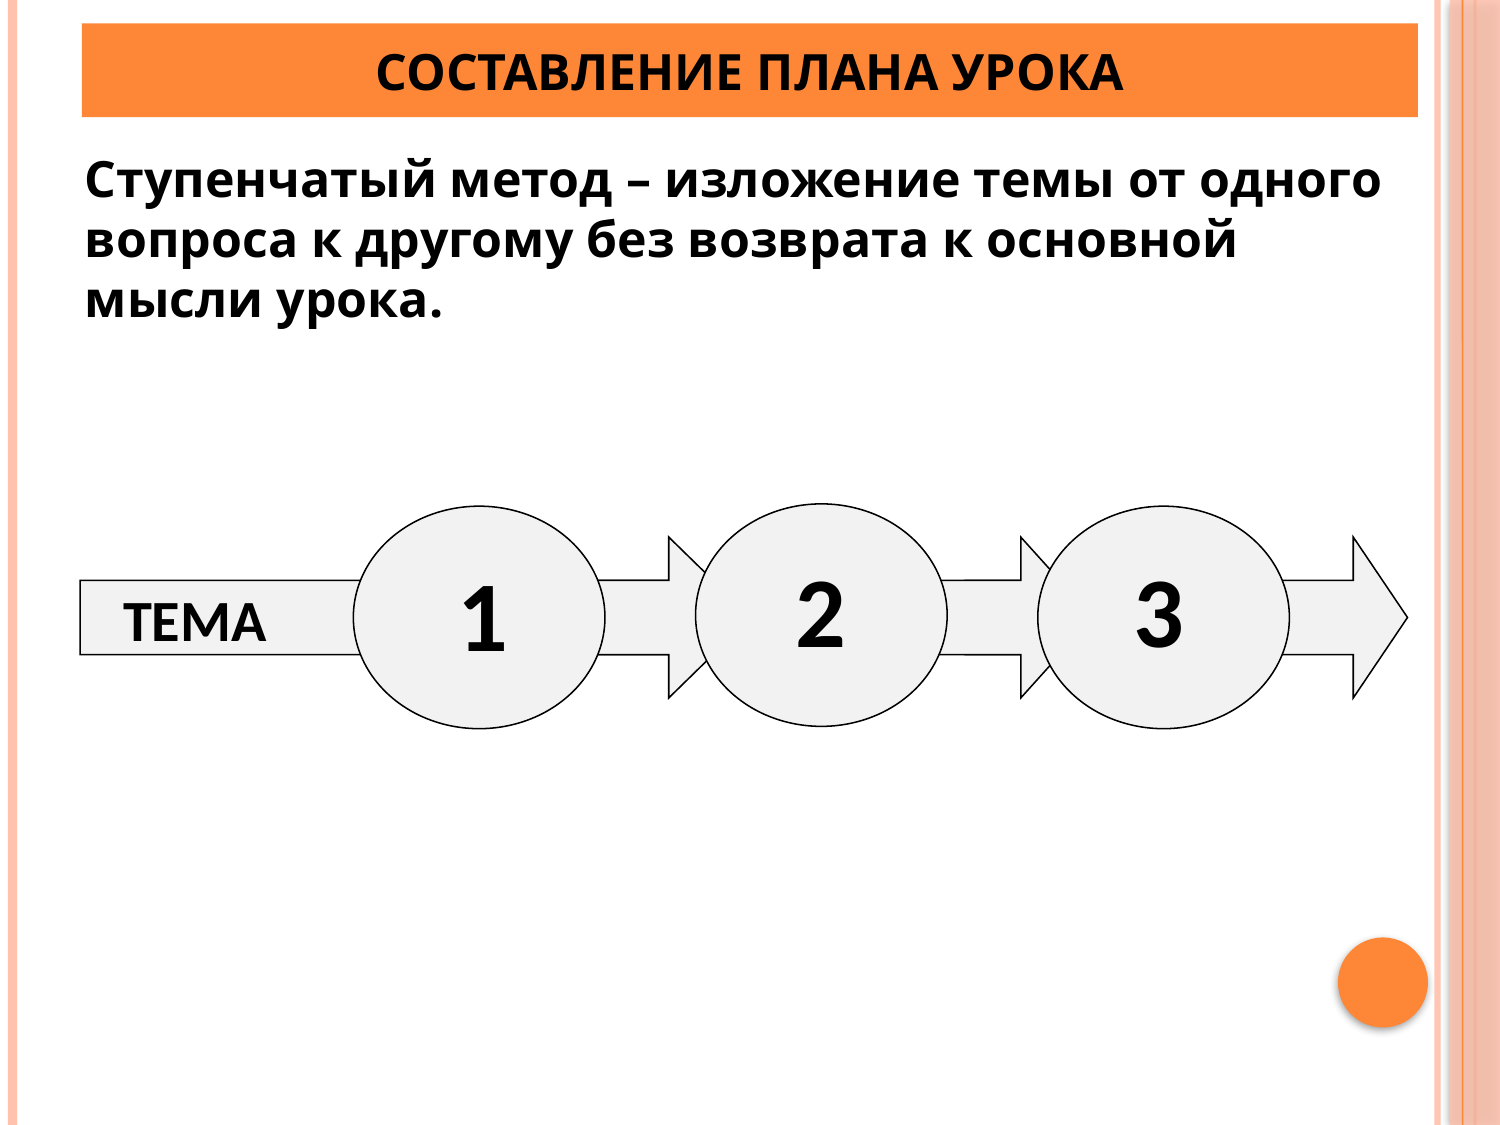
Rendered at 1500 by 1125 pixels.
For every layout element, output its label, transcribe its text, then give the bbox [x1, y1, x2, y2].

text_box Ступенчатый метод – изложение темы от одного вопроса к другому без возврата к основной мысли урока. [70, 140, 1442, 336]
text_box СОСТАВЛЕНИЕ ПЛАНА УРОКА [81, 23, 1418, 118]
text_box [34, 397, 1466, 817]
